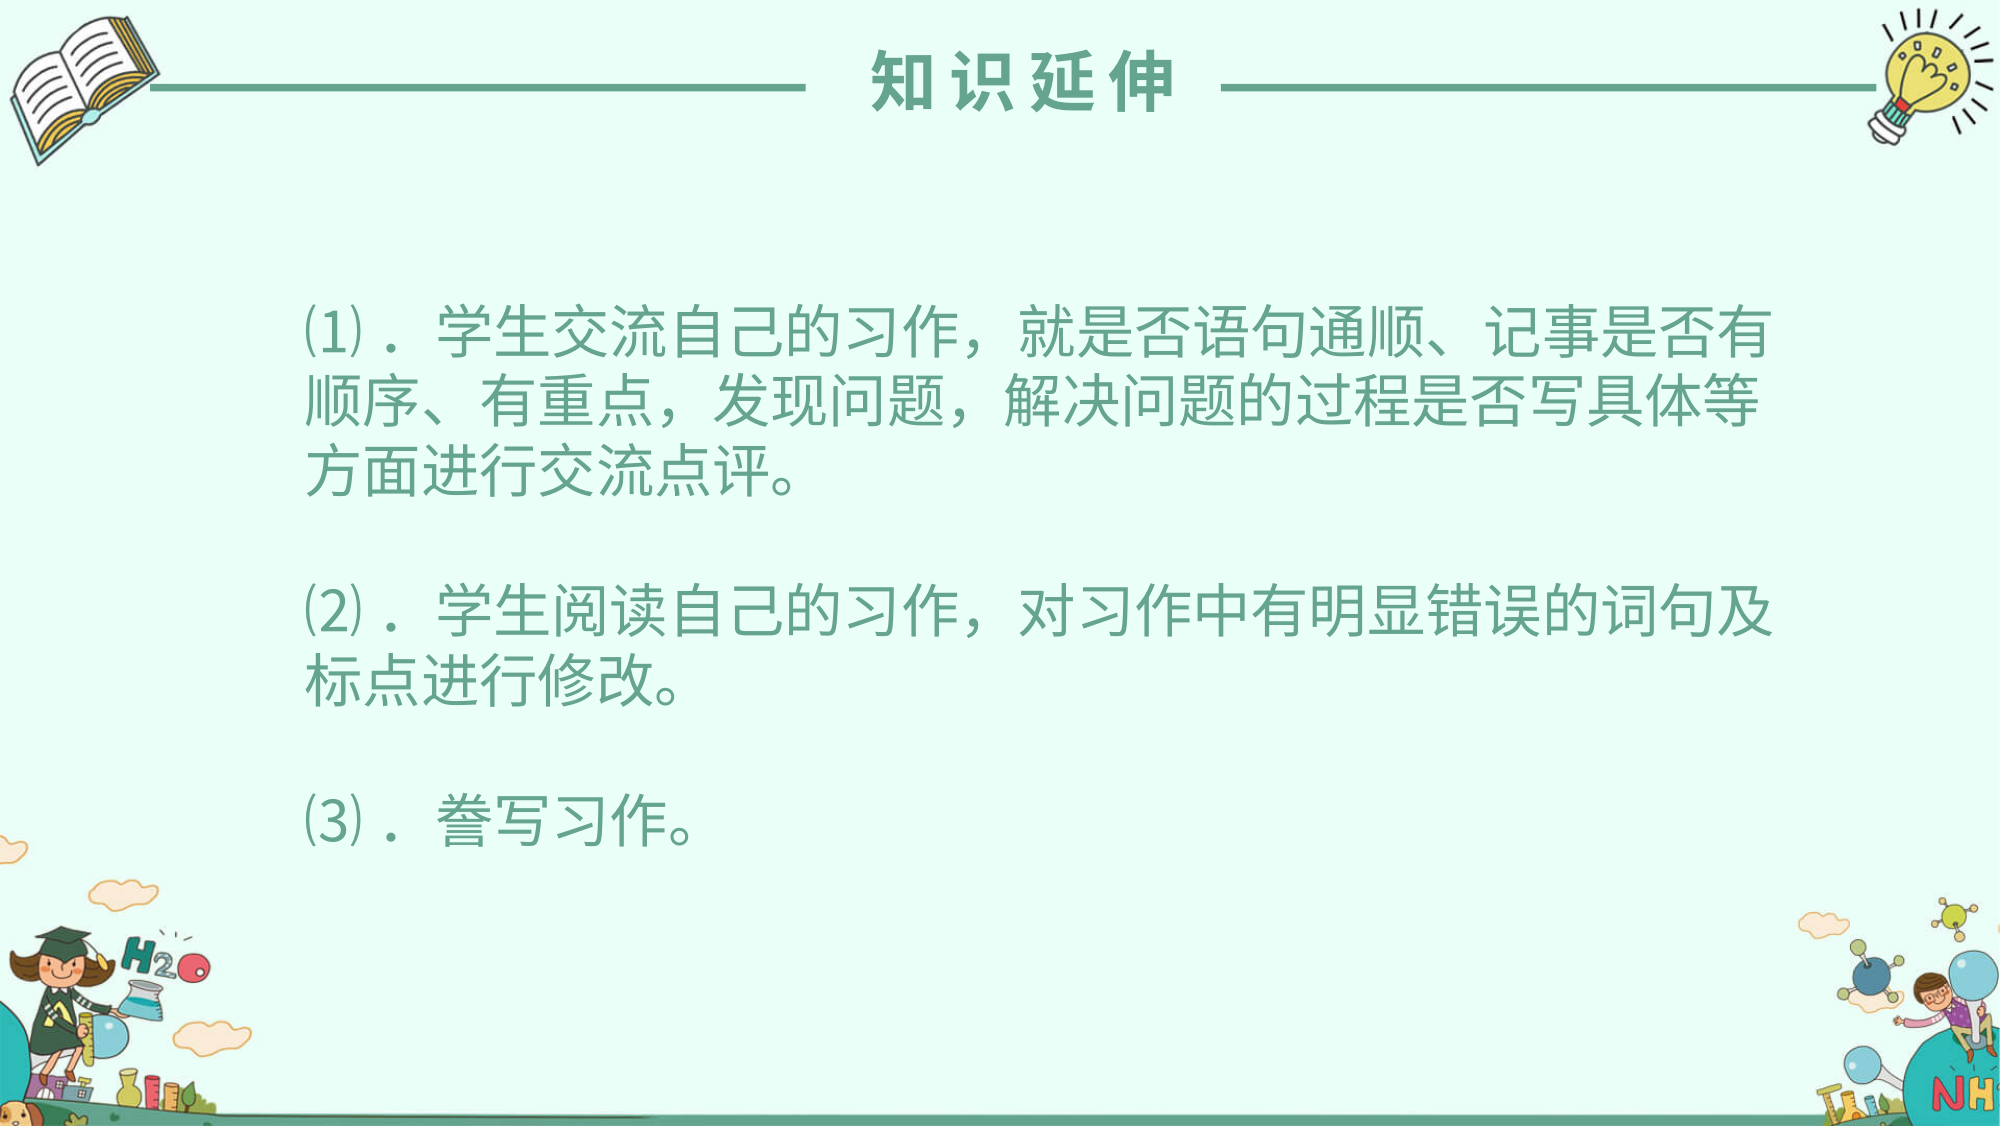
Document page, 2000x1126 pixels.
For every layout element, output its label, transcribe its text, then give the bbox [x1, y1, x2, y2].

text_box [149, 38, 1877, 121]
text_box ⑴．学生交流自己的习作，就是否语句通顺、记事是否有顺序、有重点，发现问题，解决问题的过程是否写具体等方面进行交流点评。 ⑵．学生阅读自己的习作，对习作中有明显错误的词句及标点进行修改。 ⑶．誊写习作。 [290, 217, 1803, 862]
picture [0, 0, 2000, 1126]
